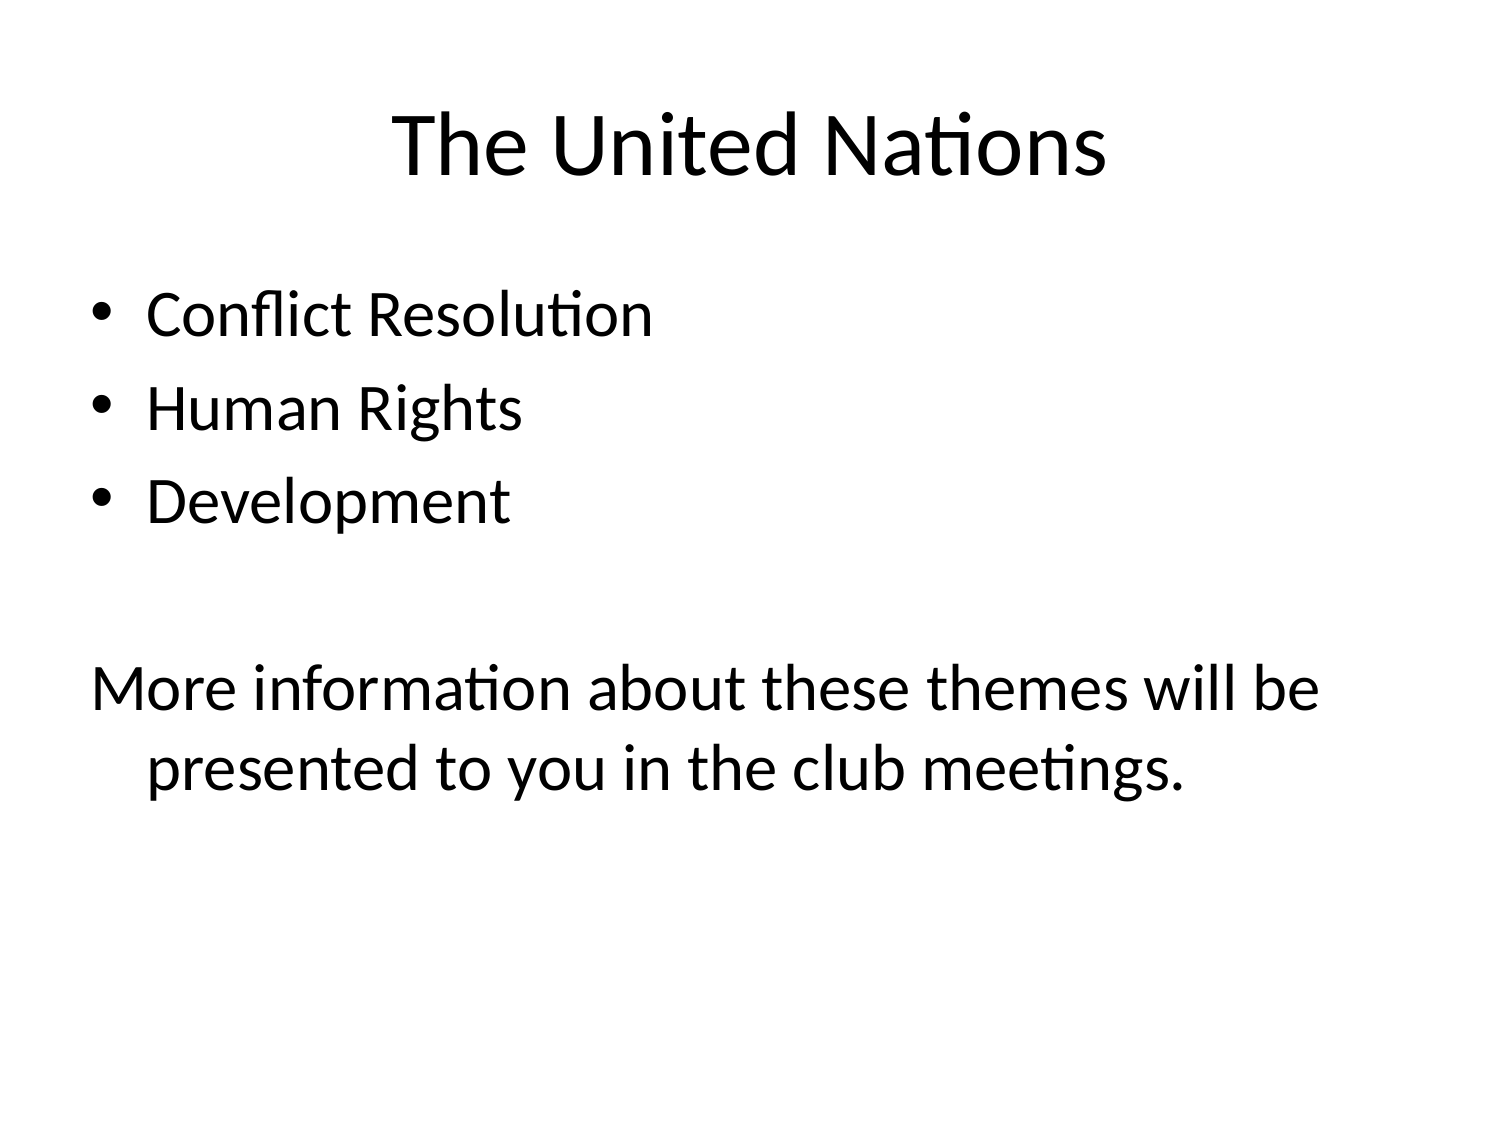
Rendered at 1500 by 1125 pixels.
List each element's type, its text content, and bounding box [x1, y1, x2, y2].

title The United Nations [75, 45, 1425, 233]
list Conflict Resolution Human Rights Development More information about these themes will be presented to you in the club meetings. [75, 262, 1425, 1005]
